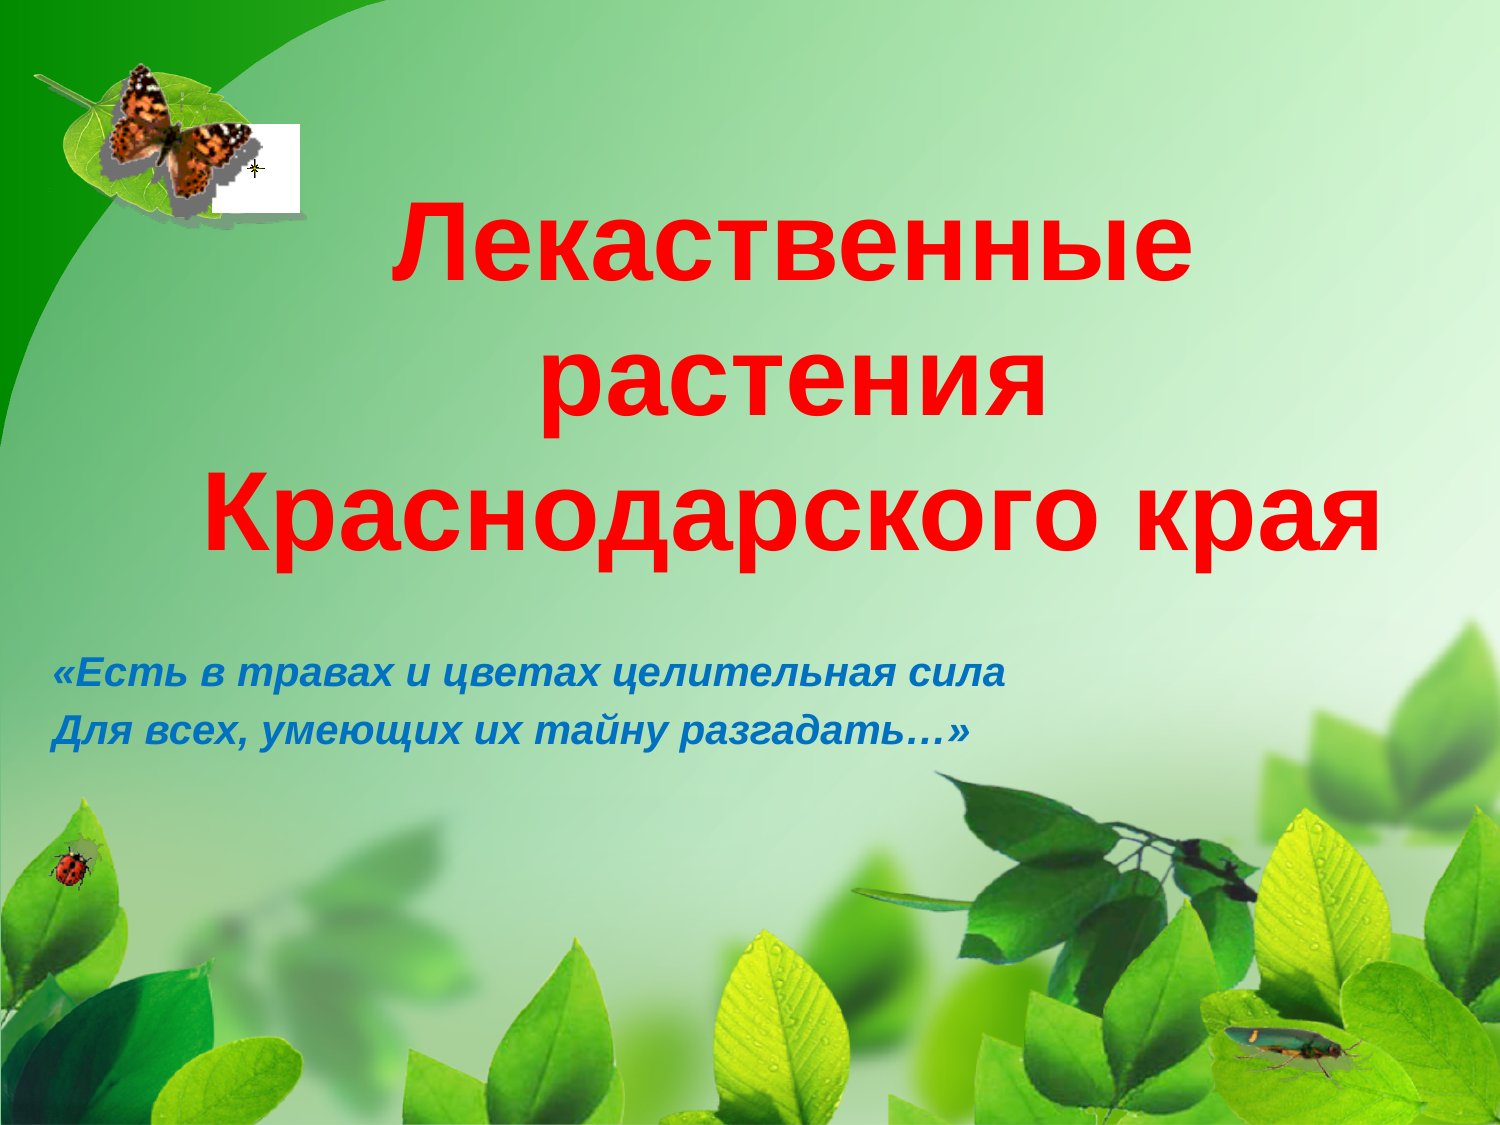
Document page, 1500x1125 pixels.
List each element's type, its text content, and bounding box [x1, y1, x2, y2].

picture [2, 600, 1500, 1125]
subtitle «Есть в травах и цветах целительная сила Для всех, умеющих их тайну разгадать…» [37, 637, 1038, 826]
title Лекаственные растения Краснодарского края [137, 249, 1451, 492]
picture [24, 37, 300, 229]
picture [402, 935, 624, 1124]
